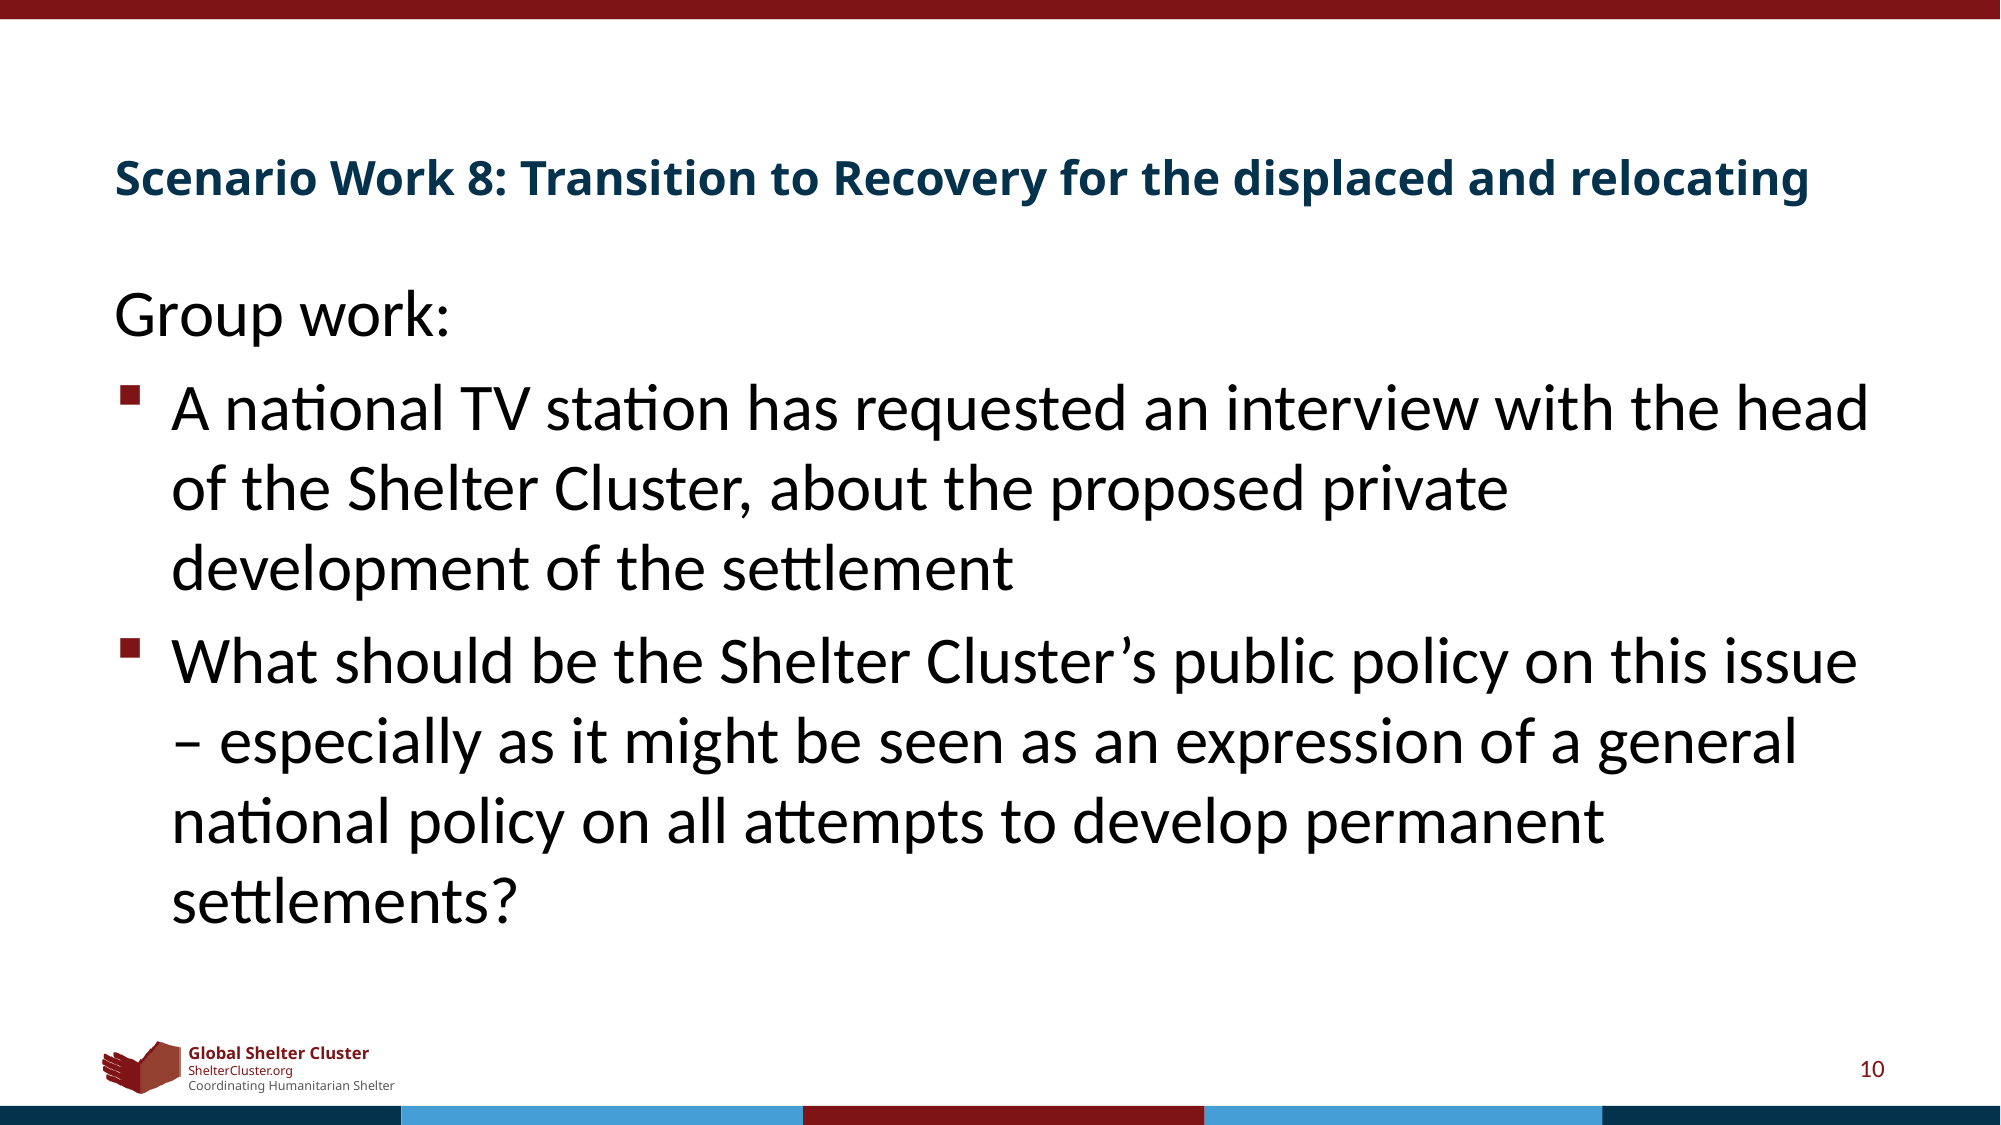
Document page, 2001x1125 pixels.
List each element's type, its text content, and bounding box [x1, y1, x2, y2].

title Scenario Work 8: Transition to Recovery for the displaced and relocating [99, 111, 1863, 262]
list Group work: A national TV station has requested an interview with the head of the Shelter Cluster, about the proposed private development of the settlement What should be the Shelter Cluster’s public policy on this issue – especially as it might be seen as an expression of a general national policy on all attempts to develop permanent settlements? [99, 262, 1900, 1005]
slide_number 10 [1433, 1037, 1900, 1098]
picture [102, 1041, 181, 1094]
